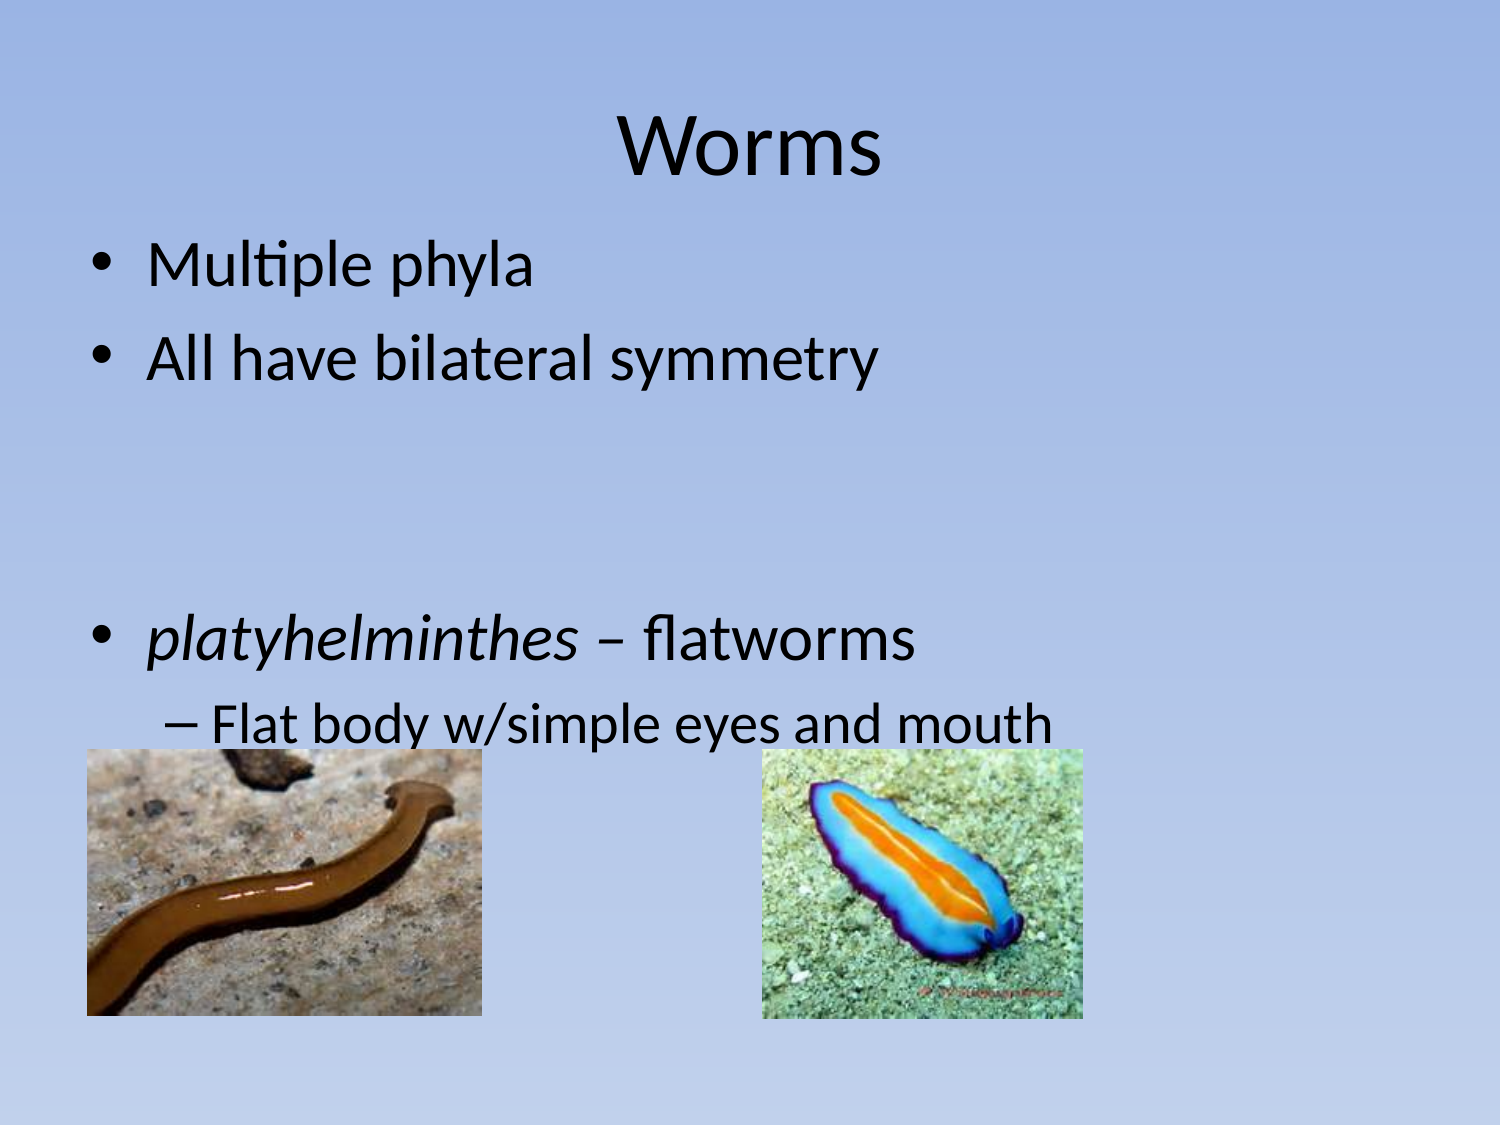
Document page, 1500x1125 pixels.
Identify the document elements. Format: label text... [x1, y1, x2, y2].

list Multiple phyla All have bilateral symmetry platyhelminthes – flatworms Flat body w/simple eyes and mouth [75, 212, 1425, 775]
picture [87, 749, 482, 1016]
picture [762, 749, 1083, 1019]
title Worms [75, 45, 1425, 212]
